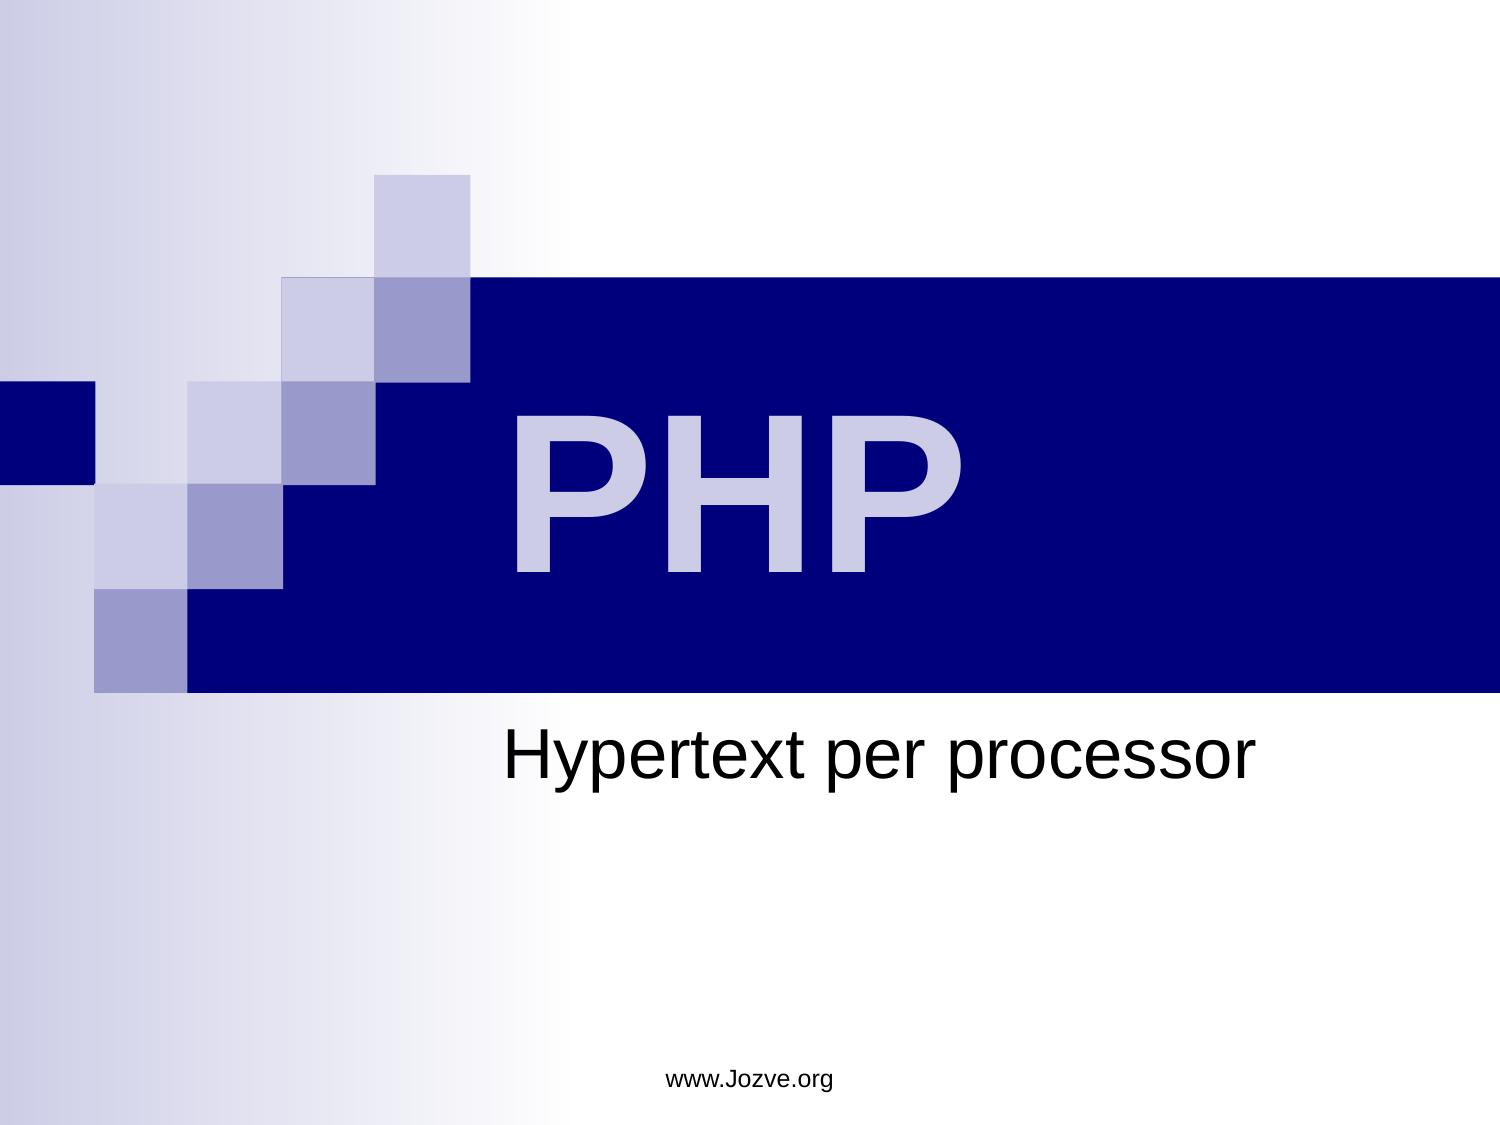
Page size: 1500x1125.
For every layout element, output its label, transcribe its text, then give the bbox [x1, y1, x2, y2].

title PHP [487, 299, 1476, 663]
subtitle Hypertext per processor [487, 699, 1476, 988]
footer www.Jozve.org [512, 1024, 988, 1101]
